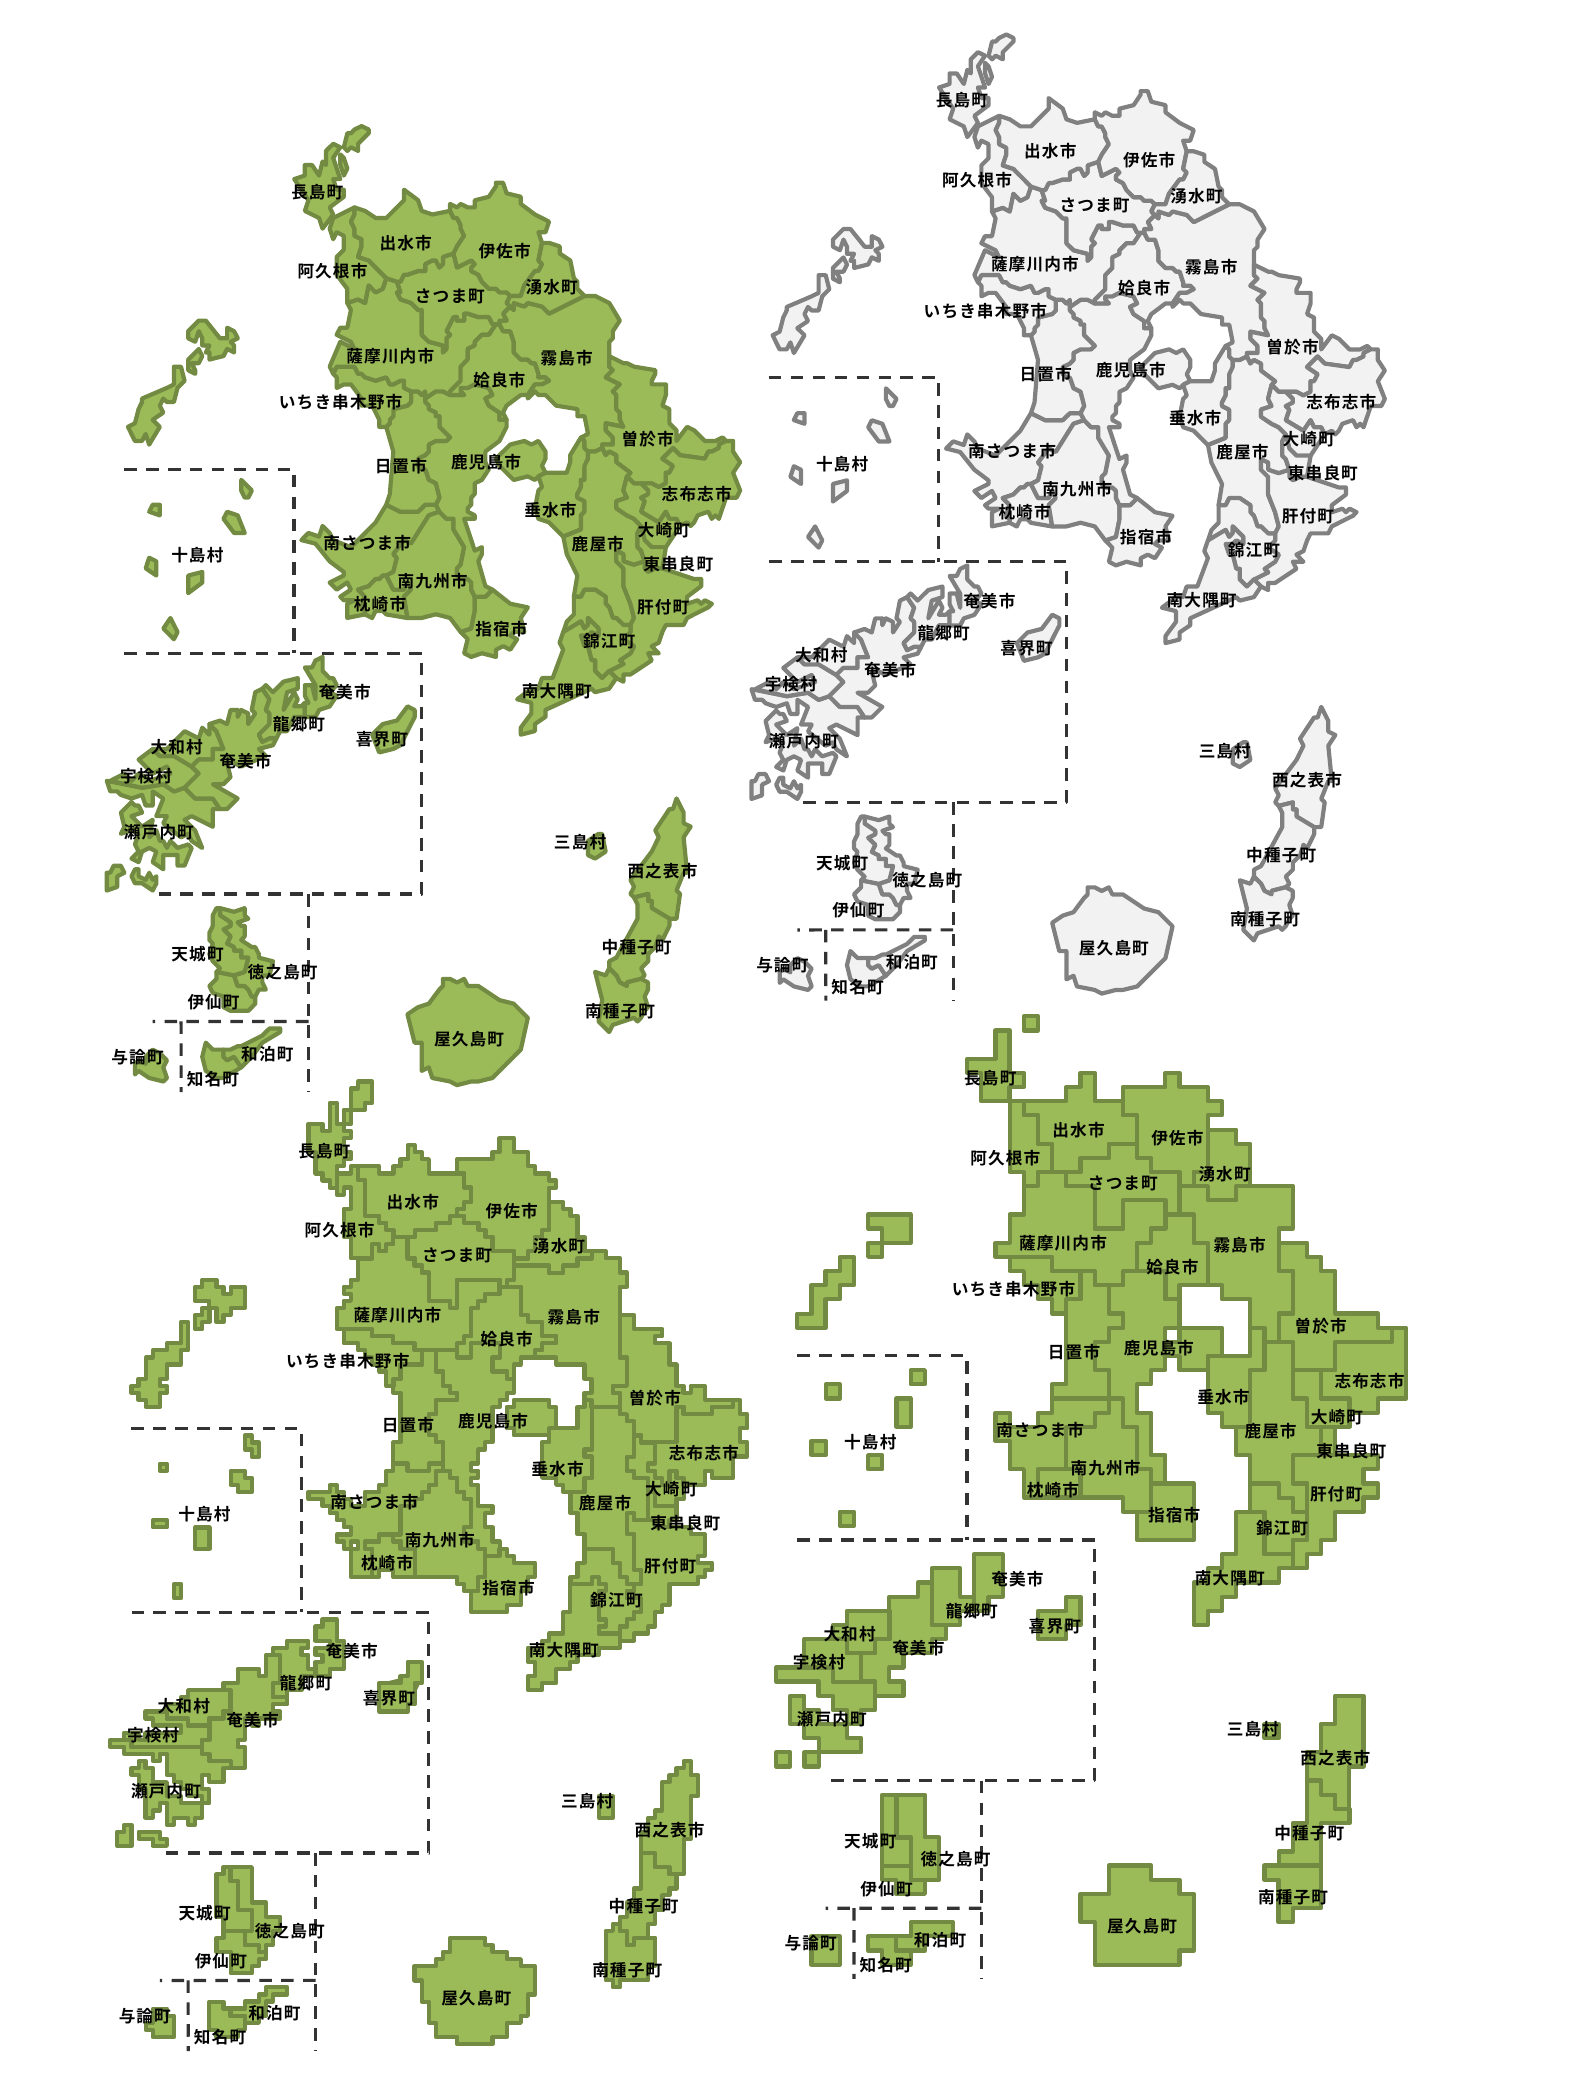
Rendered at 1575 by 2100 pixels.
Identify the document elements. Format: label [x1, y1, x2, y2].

text_box [740, 82, 1393, 1005]
text_box [102, 1132, 756, 2056]
text_box [106, 125, 735, 172]
text_box [751, 34, 1386, 80]
text_box [768, 1060, 1421, 1984]
text_box [95, 173, 748, 1097]
text_box [110, 1104, 748, 1131]
text_box [775, 1016, 1407, 1059]
